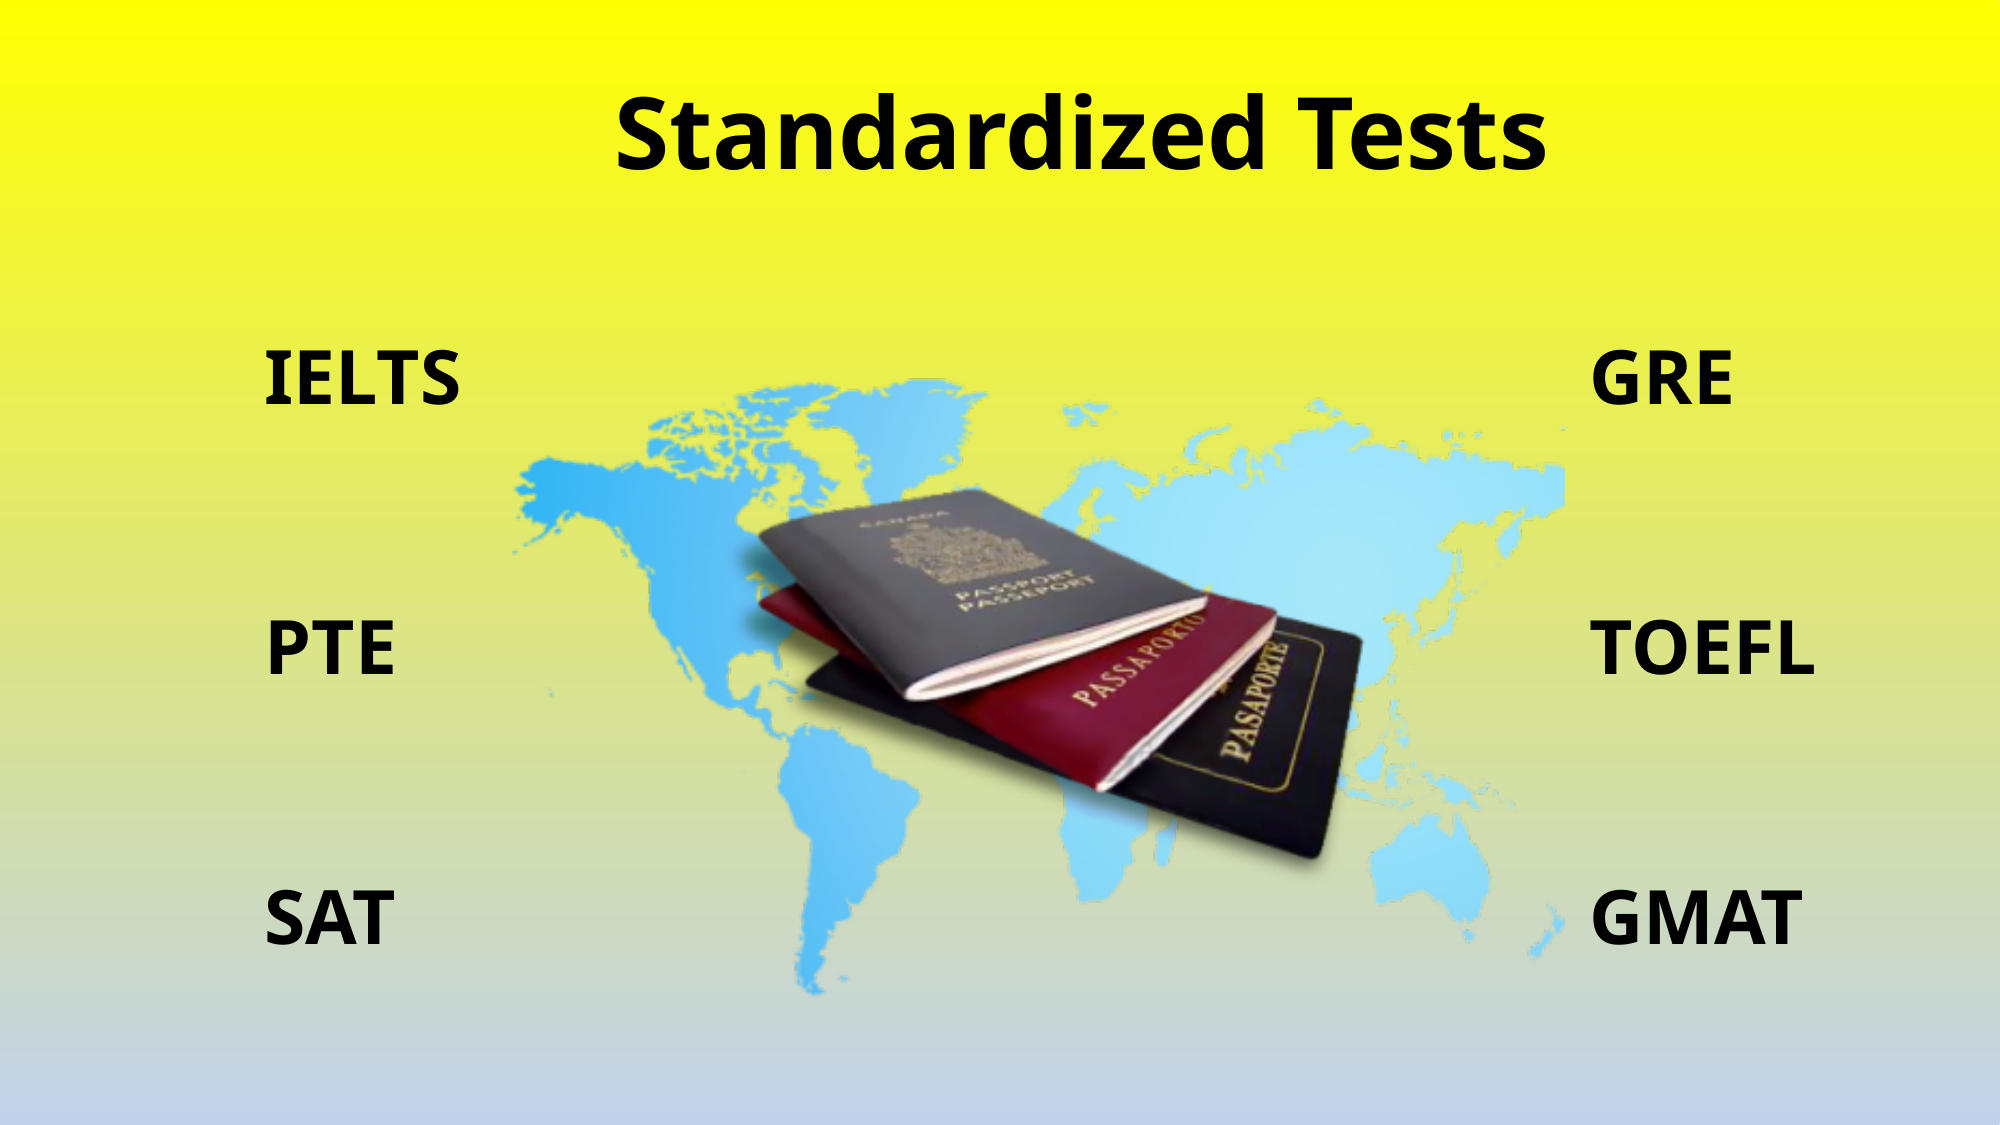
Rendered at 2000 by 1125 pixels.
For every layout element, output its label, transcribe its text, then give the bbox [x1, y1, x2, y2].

text_box Standardized Tests [599, 62, 1565, 198]
picture [511, 349, 1566, 1008]
text_box GRE TOEFL GMAT [1574, 141, 1962, 967]
text_box IELTS PTE SAT [249, 141, 637, 967]
